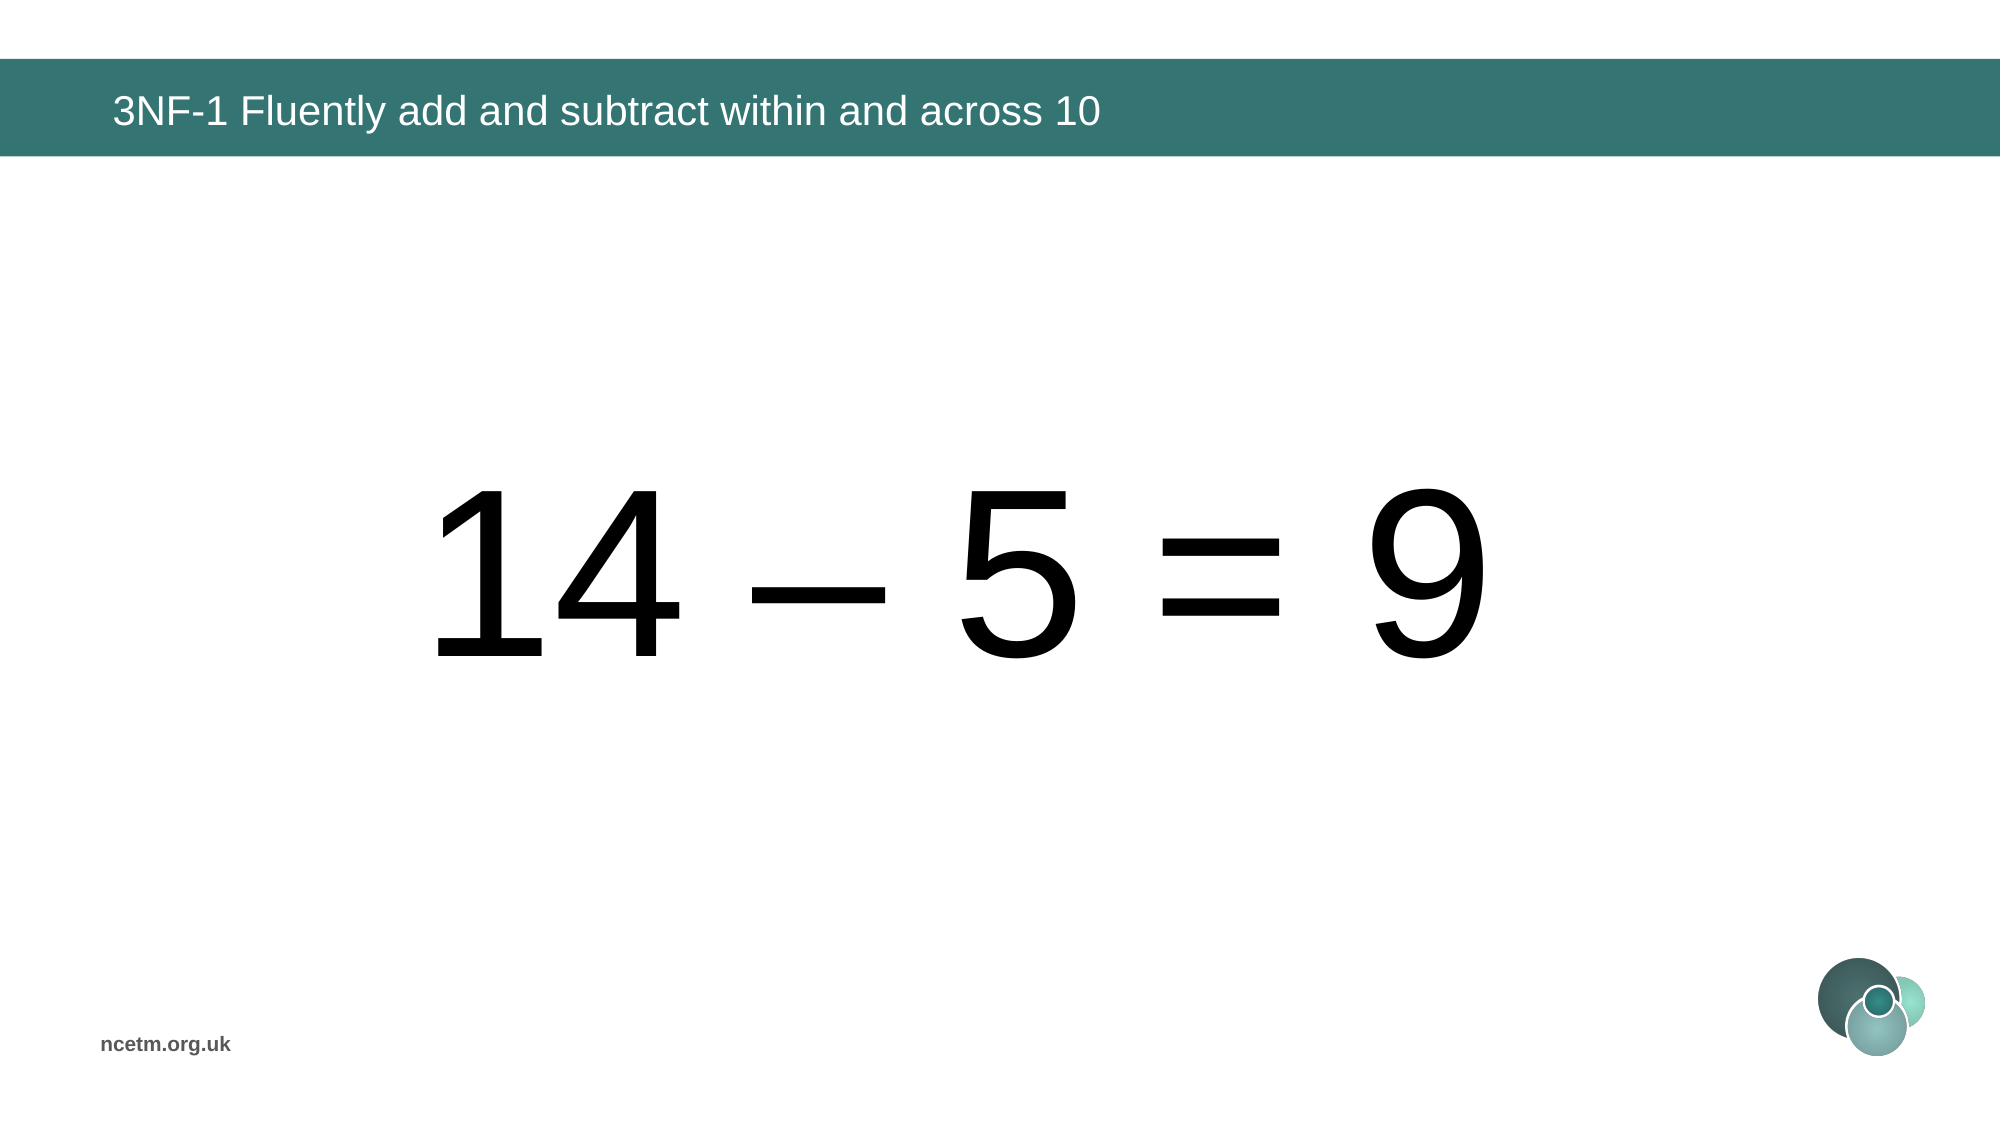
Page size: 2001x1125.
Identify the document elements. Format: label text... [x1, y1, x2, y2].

text_box 14 – 5 = [405, 409, 1346, 712]
title 3NF-1 Fluently add and subtract within and across 10 [97, 76, 1945, 147]
picture [1818, 958, 1925, 1056]
text_box 9 [1346, 409, 1510, 712]
